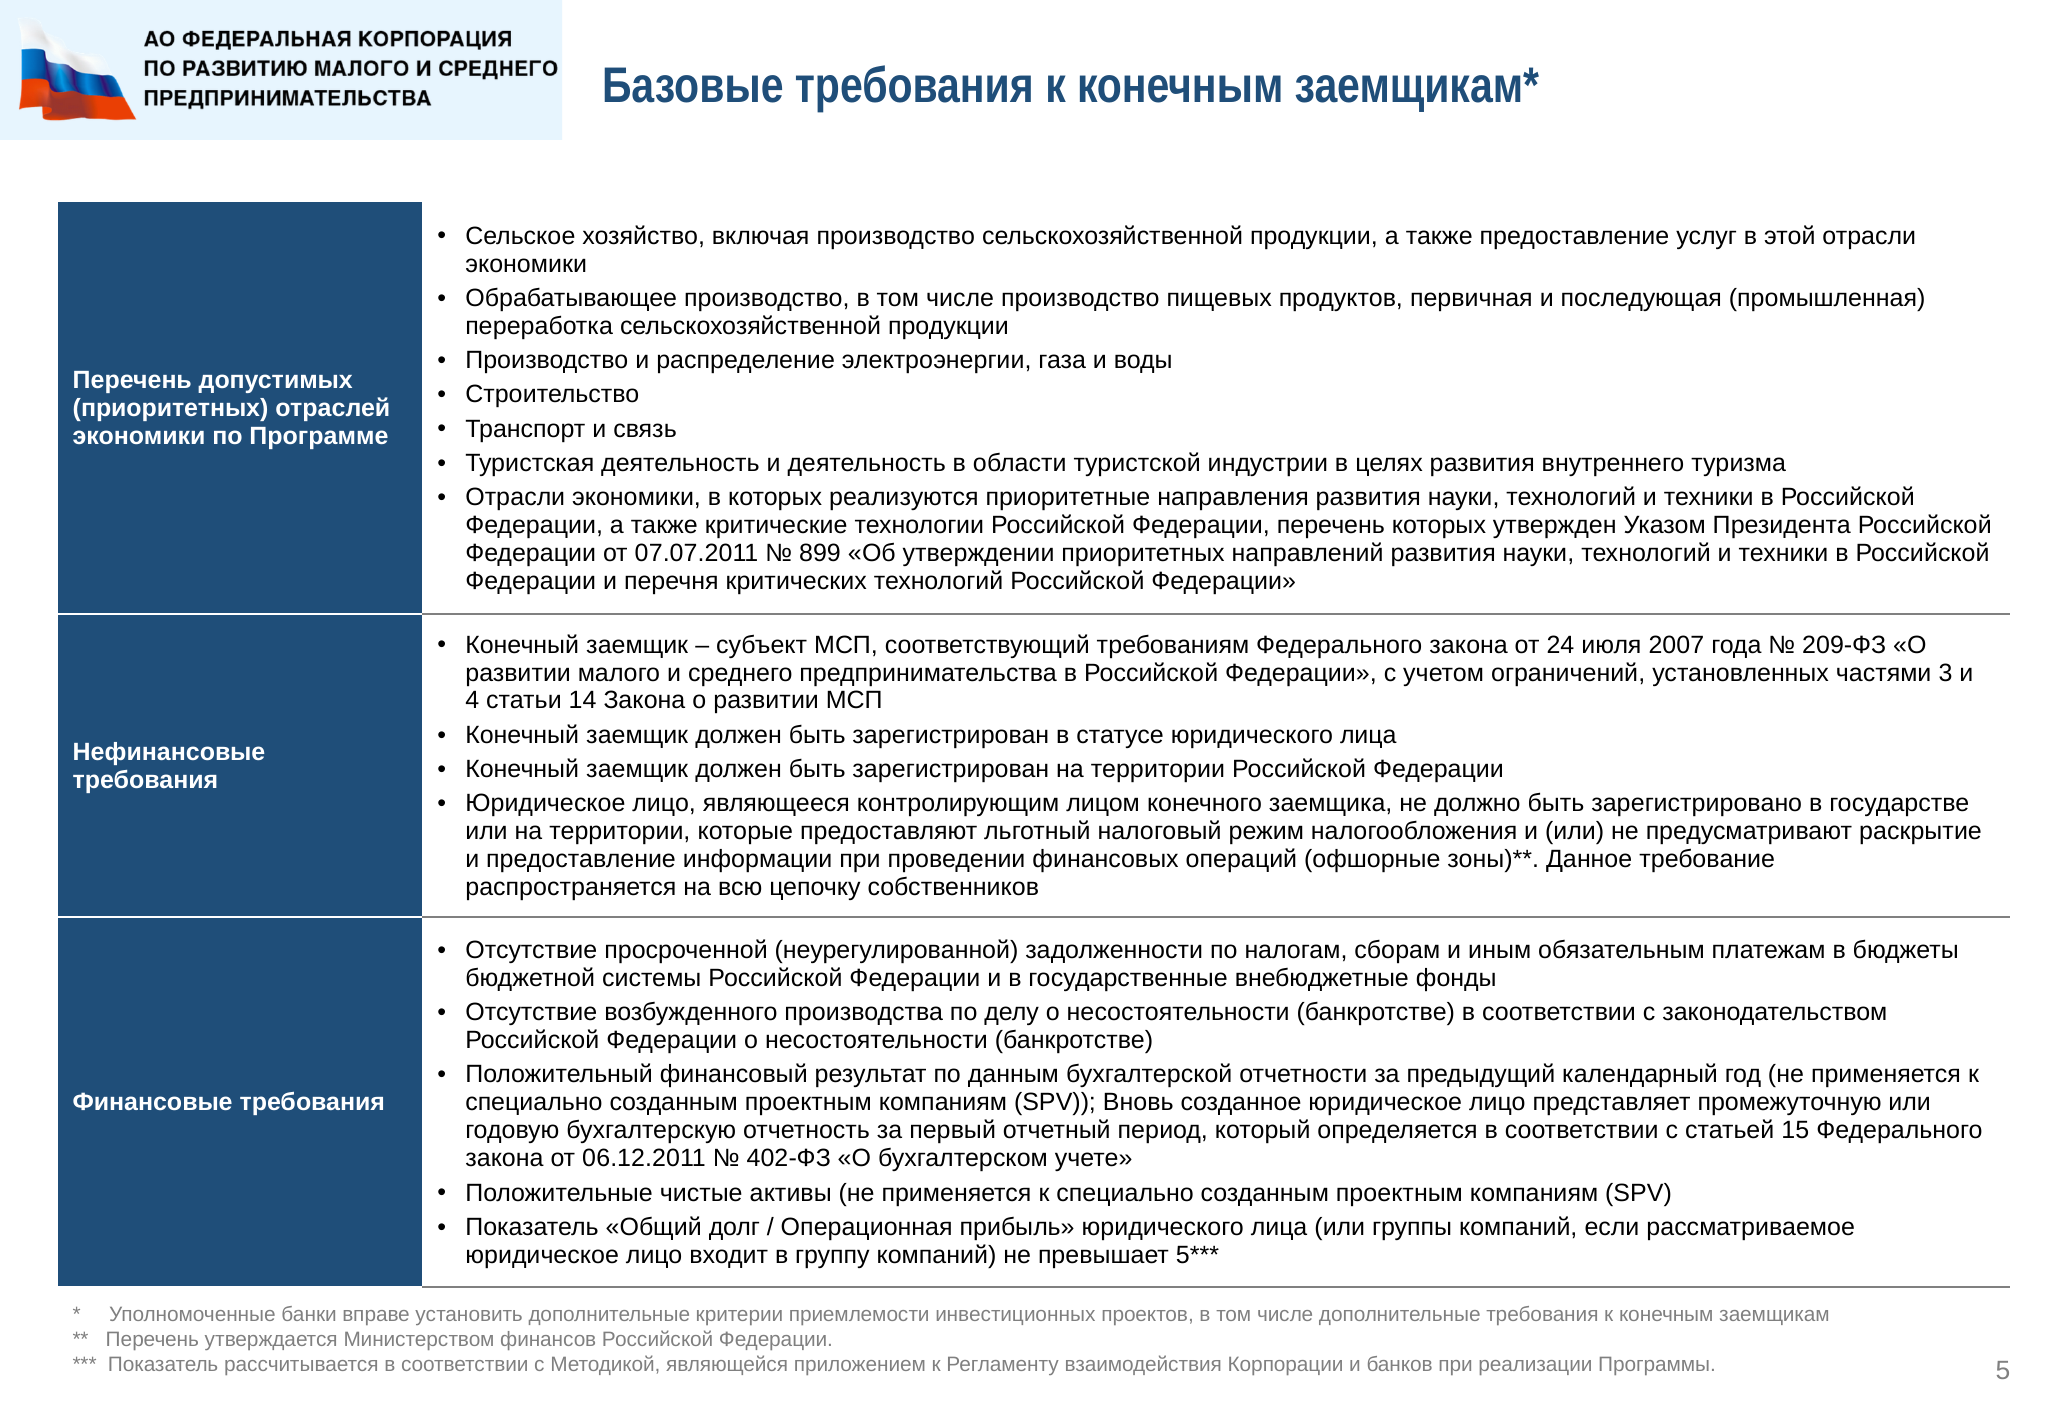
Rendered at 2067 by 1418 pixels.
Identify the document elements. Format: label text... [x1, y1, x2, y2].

text_box * Уполномоченные банки вправе установить дополнительные критерии приемлемости инвестиционных проектов, в том числе дополнительные требования к конечным заемщикам ** Перечень утверждается Министерством финансов Российской Федерации. *** Показатель рассчитывается в соответствии с Методикой, являющейся приложением к Регламенту взаимодействия Корпорации и банков при реализации Программы. [57, 1293, 1944, 1384]
table_header Перечень допустимых (приоритетных) отраслей экономики по Программе [58, 202, 422, 613]
table_cell Отсутствие просроченной (неурегулированной) задолженности по налогам, сборам и иным обязательным платежам в бюджеты бюджетной системы Российской Федерации и в государственные внебюджетные фонды Отсутствие возбужденного производства по делу о несостоятельности (банкротстве) в соответствии с законодательством Российской Федерации о несостоятельности (банкротстве) Положительный финансовый результат по данным бухгалтерской отчетности за предыдущий календарный год (не применяется к специально созданным проектным компаниям (SPV)); Вновь созданное юридическое лицо представляет промежуточную или годовую бухгалтерскую отчетность за первый отчетный период, который определяется в соответствии с статьей 15 Федерального закона от 06.12.2011 № 402-ФЗ «О бухгалтерском учете» Положительные чистые активы (не применяется к специально созданным проектным компаниям (SPV) Показатель «Общий долг / Операционная прибыль» юридического лица (или группы компаний, если рассматриваемое юридическое лицо входит в группу компаний) не превышает 5*** [422, 918, 2010, 1286]
table_cell Конечный заемщик – субъект МСП, соответствующий требованиям Федерального закона от 24 июля 2007 года № 209-ФЗ «О развитии малого и среднего предпринимательства в Российской Федерации», с учетом ограничений, установленных частями 3 и 4 статьи 14 Закона о развитии МСП Конечный заемщик должен быть зарегистрирован в статусе юридического лица Конечный заемщик должен быть зарегистрирован на территории Российской Федерации Юридическое лицо, являющееся контролирующим лицом конечного заемщика, не должно быть зарегистрировано в государстве или на территории, которые предоставляют льготный налоговый режим налогообложения и (или) не предусматривают раскрытие и предоставление информации при проведении финансовых операций (офшорные зоны)**. Данное требование распространяется на всю цепочку собственников [422, 615, 2010, 916]
title Базовые требования к конечным заемщикам* [586, 24, 2011, 140]
table_header Сельское хозяйство, включая производство сельскохозяйственной продукции, а также предоставление услуг в этой отрасли экономики Обрабатывающее производство, в том числе производство пищевых продуктов, первичная и последующая (промышленная) переработка сельскохозяйственной продукции Производство и распределение электроэнергии, газа и воды Строительство Транспорт и связь Туристская деятельность и деятельность в области туристской индустрии в целях развития внутреннего туризма Отрасли экономики, в которых реализуются приоритетные направления развития науки, технологий и техники в Российской Федерации, а также критические технологии Российской Федерации, перечень которых утвержден Указом Президента Российской Федерации от 07.07.2011 № 899 «Об утверждении приоритетных направлений развития науки, технологий и техники в Российской Федерации и перечня критических технологий Российской Федерации» [422, 202, 2010, 613]
table_cell Нефинансовые требования [58, 615, 422, 916]
picture [0, 0, 563, 140]
table_cell Финансовые требования [58, 918, 422, 1286]
